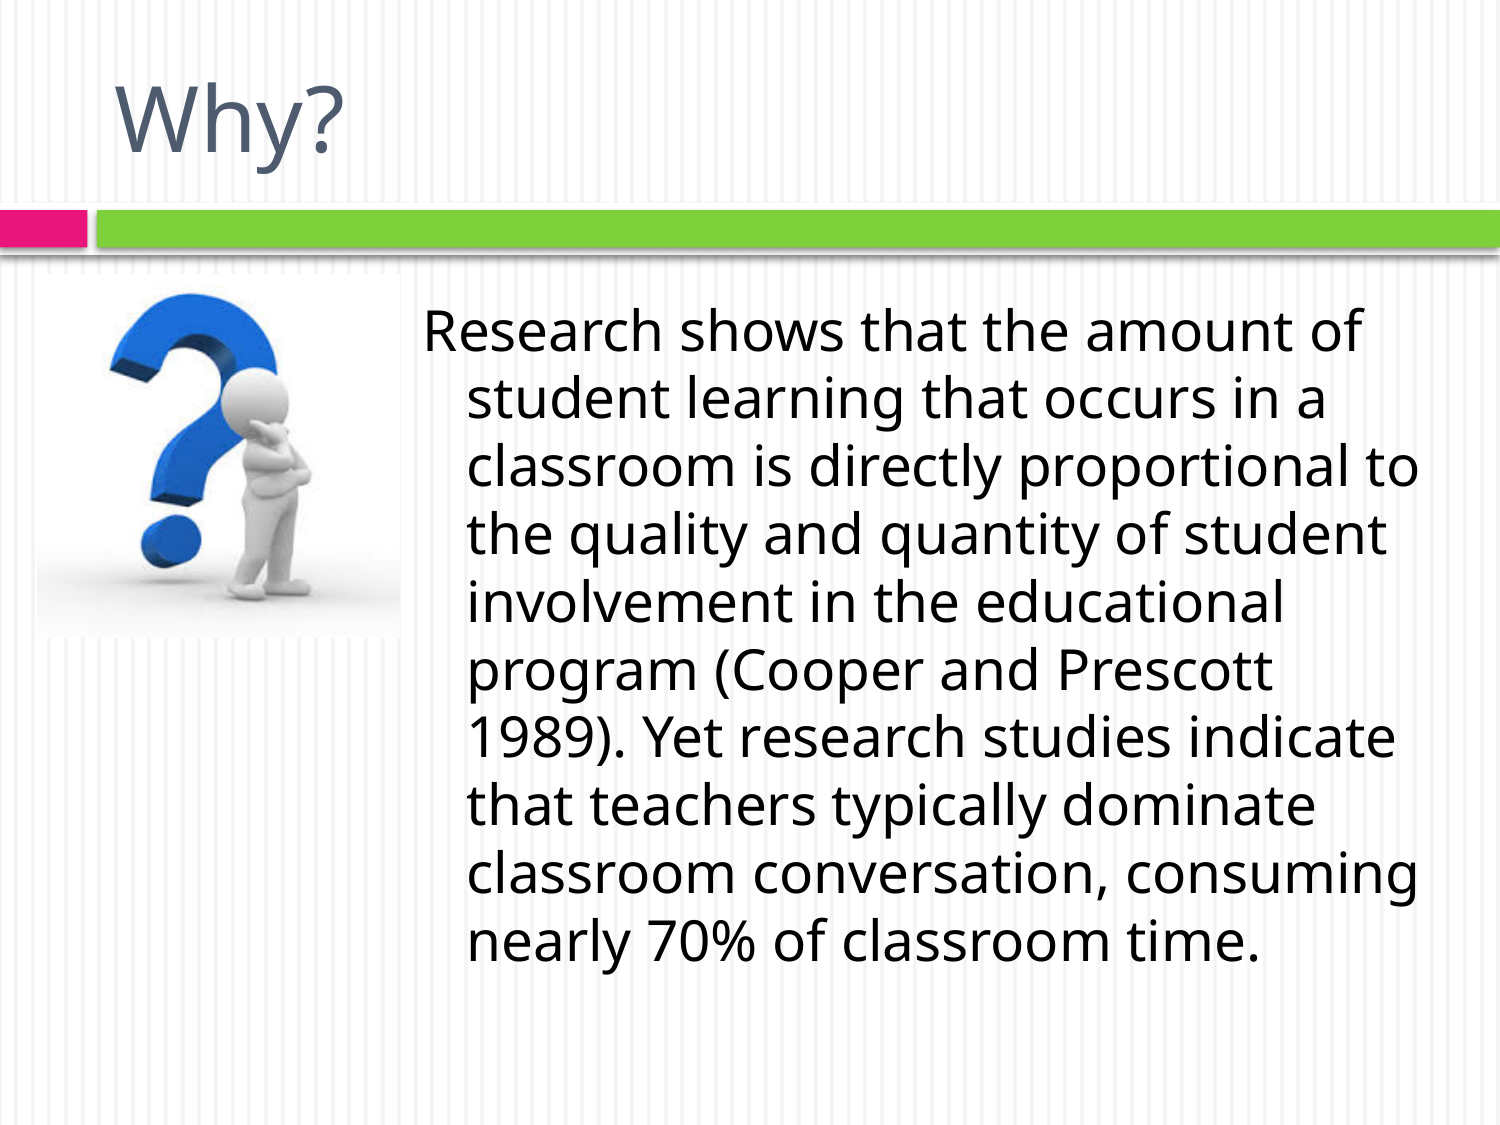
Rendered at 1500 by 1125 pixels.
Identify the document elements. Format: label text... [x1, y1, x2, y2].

title Why? [99, 44, 1425, 188]
list Research shows that the amount of student learning that occurs in a classroom is directly proportional to the quality and quantity of student involvement in the educational program (Cooper and Prescott 1989). Yet research studies indicate that teachers typically dominate classroom conversation, consuming nearly 70% of classroom time. [350, 287, 1438, 1038]
picture [37, 274, 401, 638]
